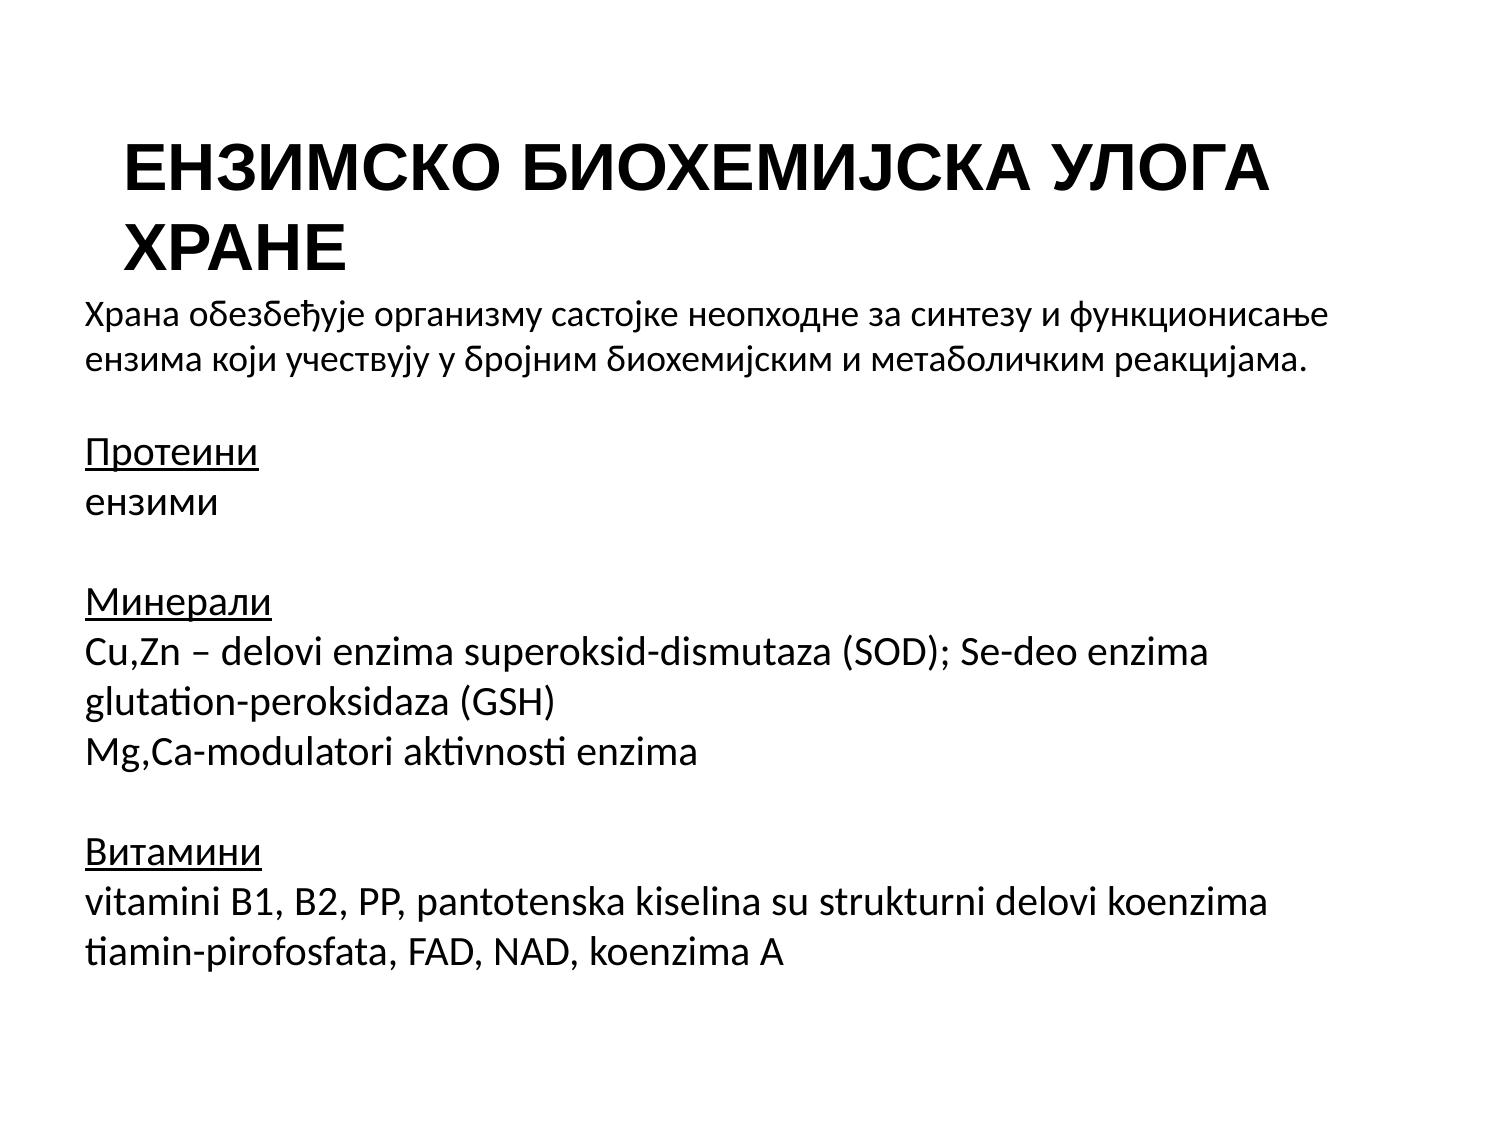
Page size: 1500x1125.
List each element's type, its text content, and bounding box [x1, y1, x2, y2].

text_box Храна обезбеђује организму састојке неопходне за синтезу и функционисање ензима који учествују у бројним биохемијским и метаболичким реакцијама. Протеини ензими Минерали Cu,Zn – delovi enzima superoksid-dismutaza (SOD); Se-deo enzima glutation-peroksidaza (GSH) Mg,Ca-modulatori aktivnosti enzima Витамини vitamini B1, B2, PP, pantotenska kiselina su strukturni delovi koenzima tiamin-pirofosfata, FAD, NAD, koenzima A [70, 281, 1394, 982]
text_box ЕНЗИМСКО БИОХЕМИЈСКА УЛОГА ХРАНЕ [108, 116, 1459, 292]
